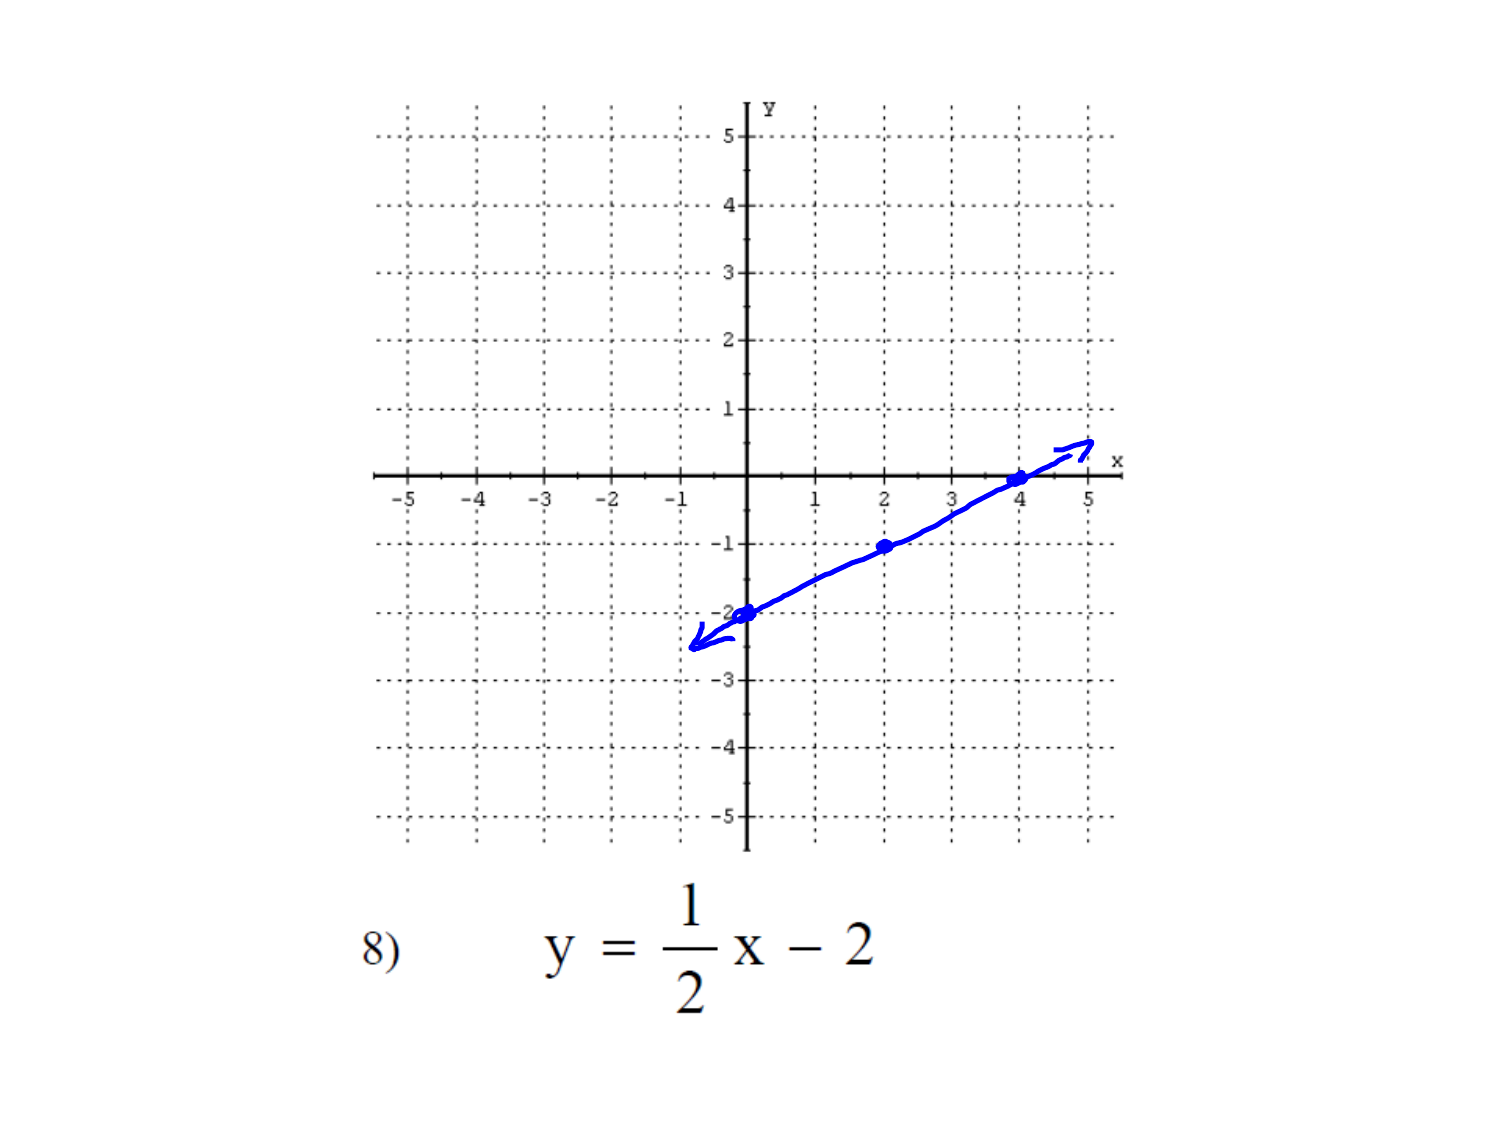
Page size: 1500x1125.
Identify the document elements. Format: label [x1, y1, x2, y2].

picture [350, 93, 1150, 1032]
text_box [690, 441, 1092, 650]
